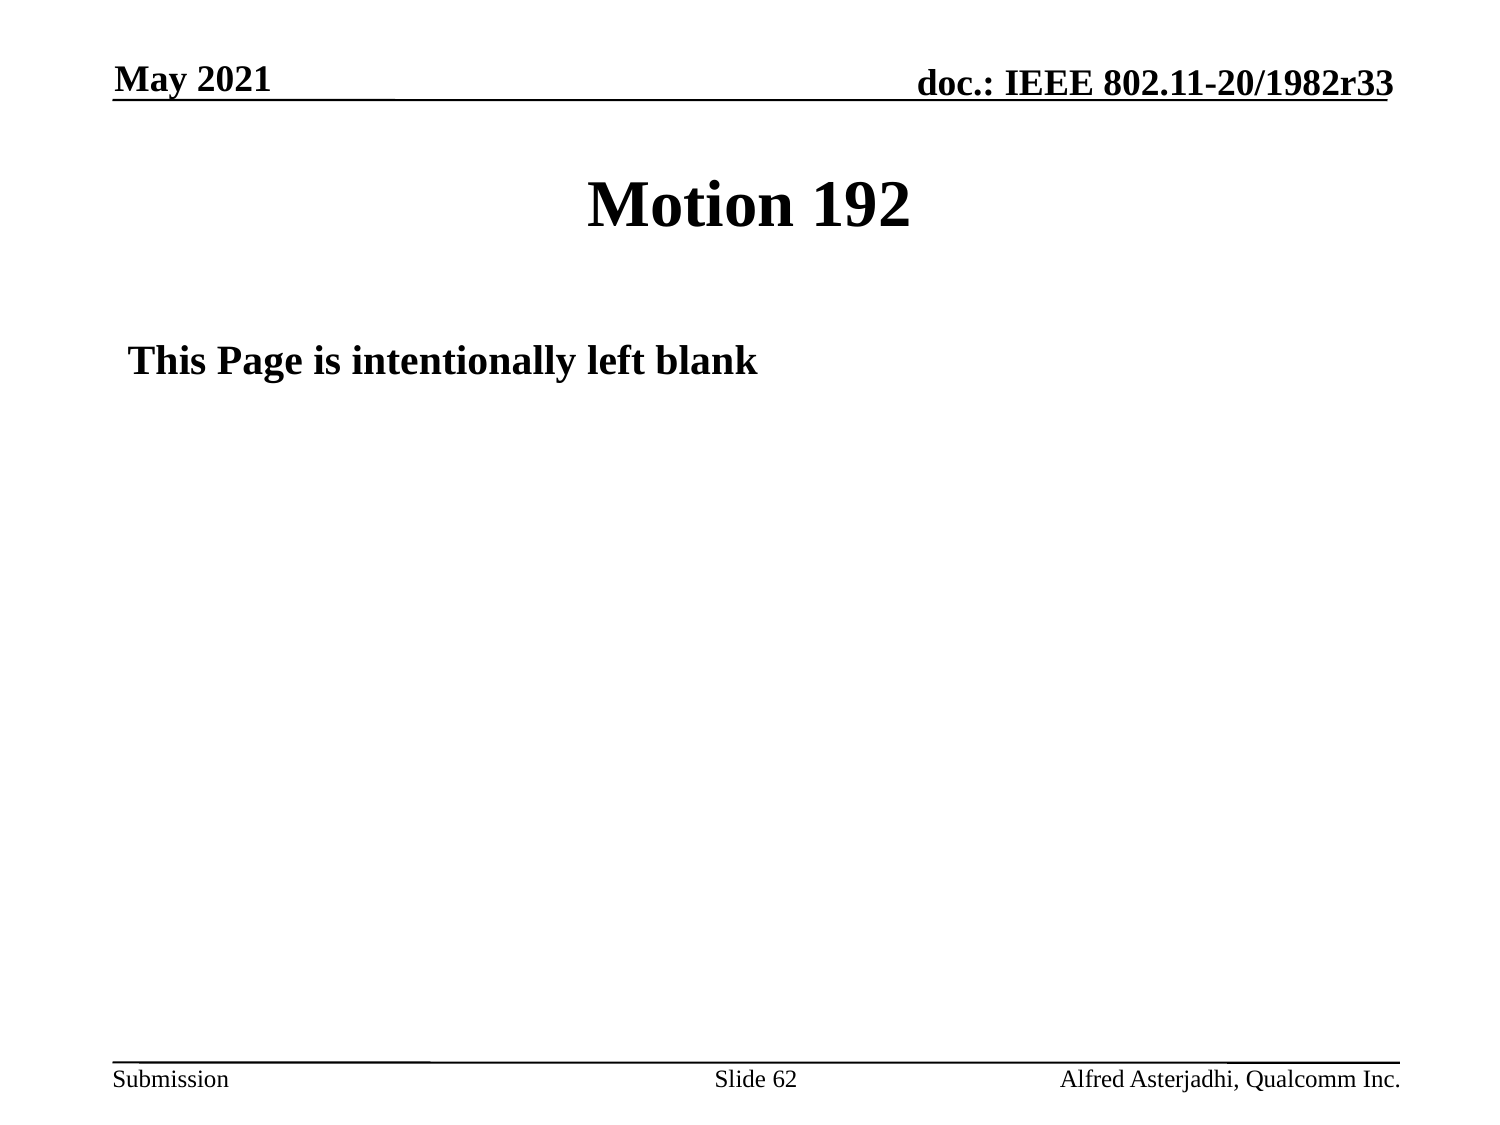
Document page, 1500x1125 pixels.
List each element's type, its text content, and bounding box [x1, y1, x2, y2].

slide_number Slide 62 [712, 1061, 800, 1123]
title Motion 192 [112, 112, 1388, 288]
list This Page is intentionally left blank [112, 324, 1388, 1000]
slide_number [114, 54, 423, 100]
footer Alfred Asterjadhi, Qualcomm Inc. [878, 1061, 1402, 1093]
